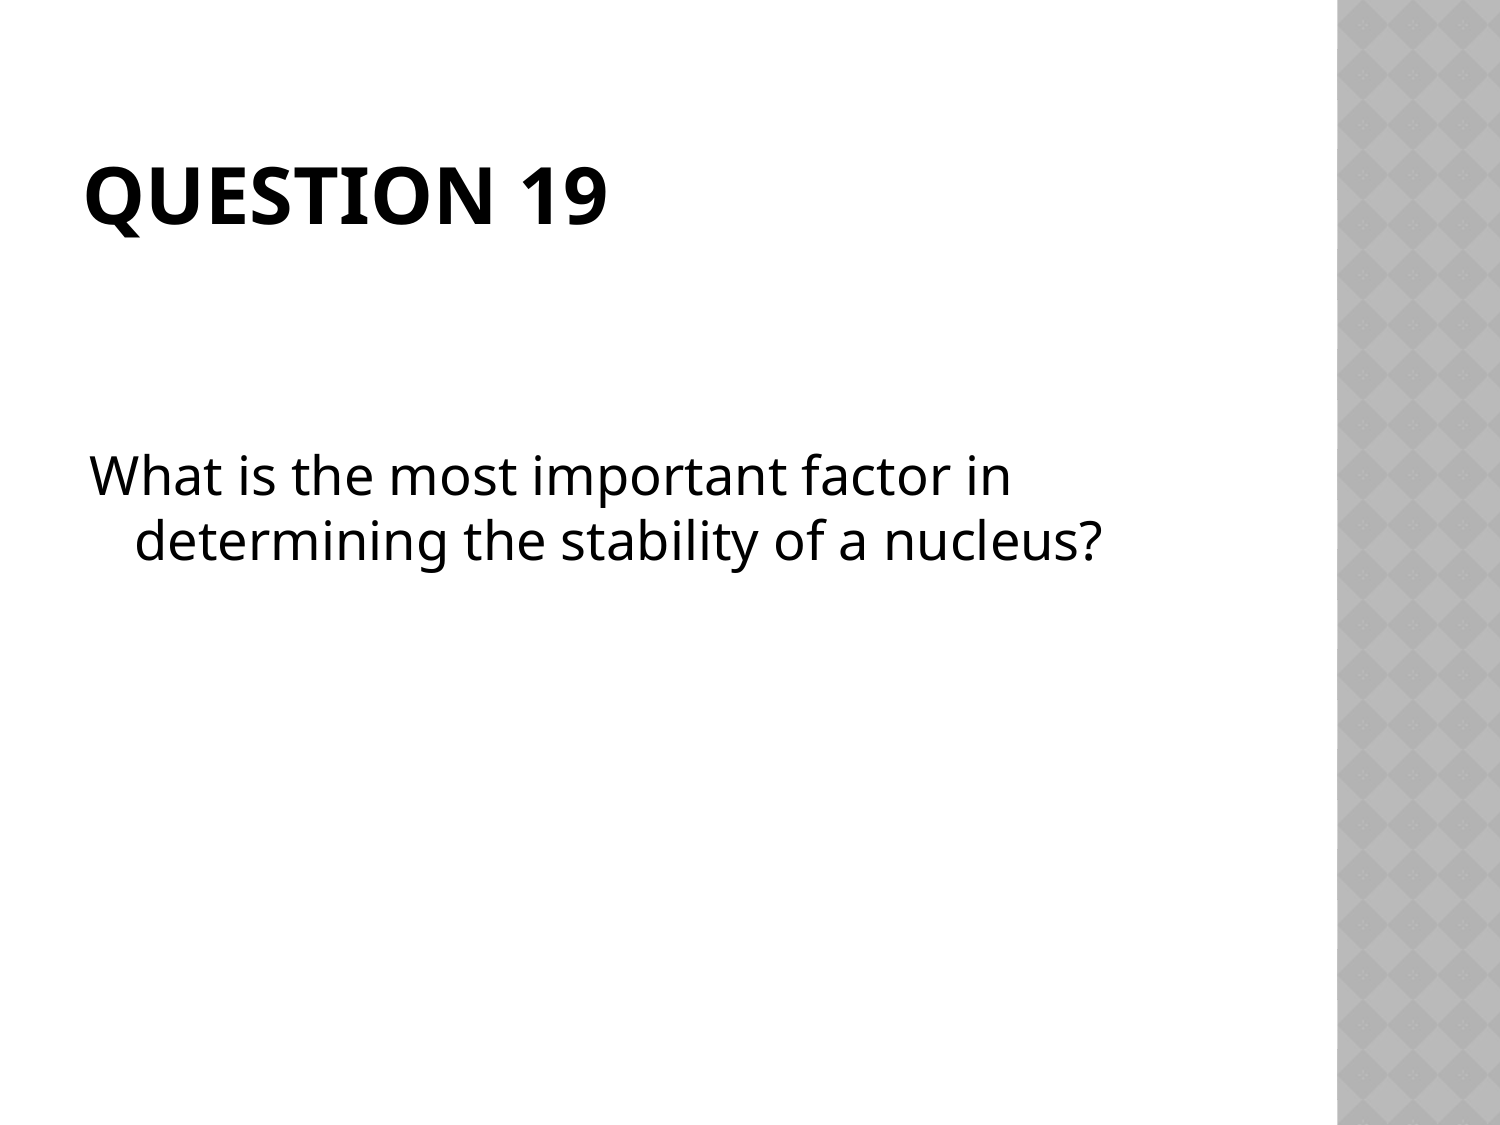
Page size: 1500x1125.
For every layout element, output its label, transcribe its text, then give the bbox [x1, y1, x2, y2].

list What is the most important factor in determining the stability of a nucleus? [75, 433, 1263, 1059]
title Question 19 [75, 52, 1263, 240]
